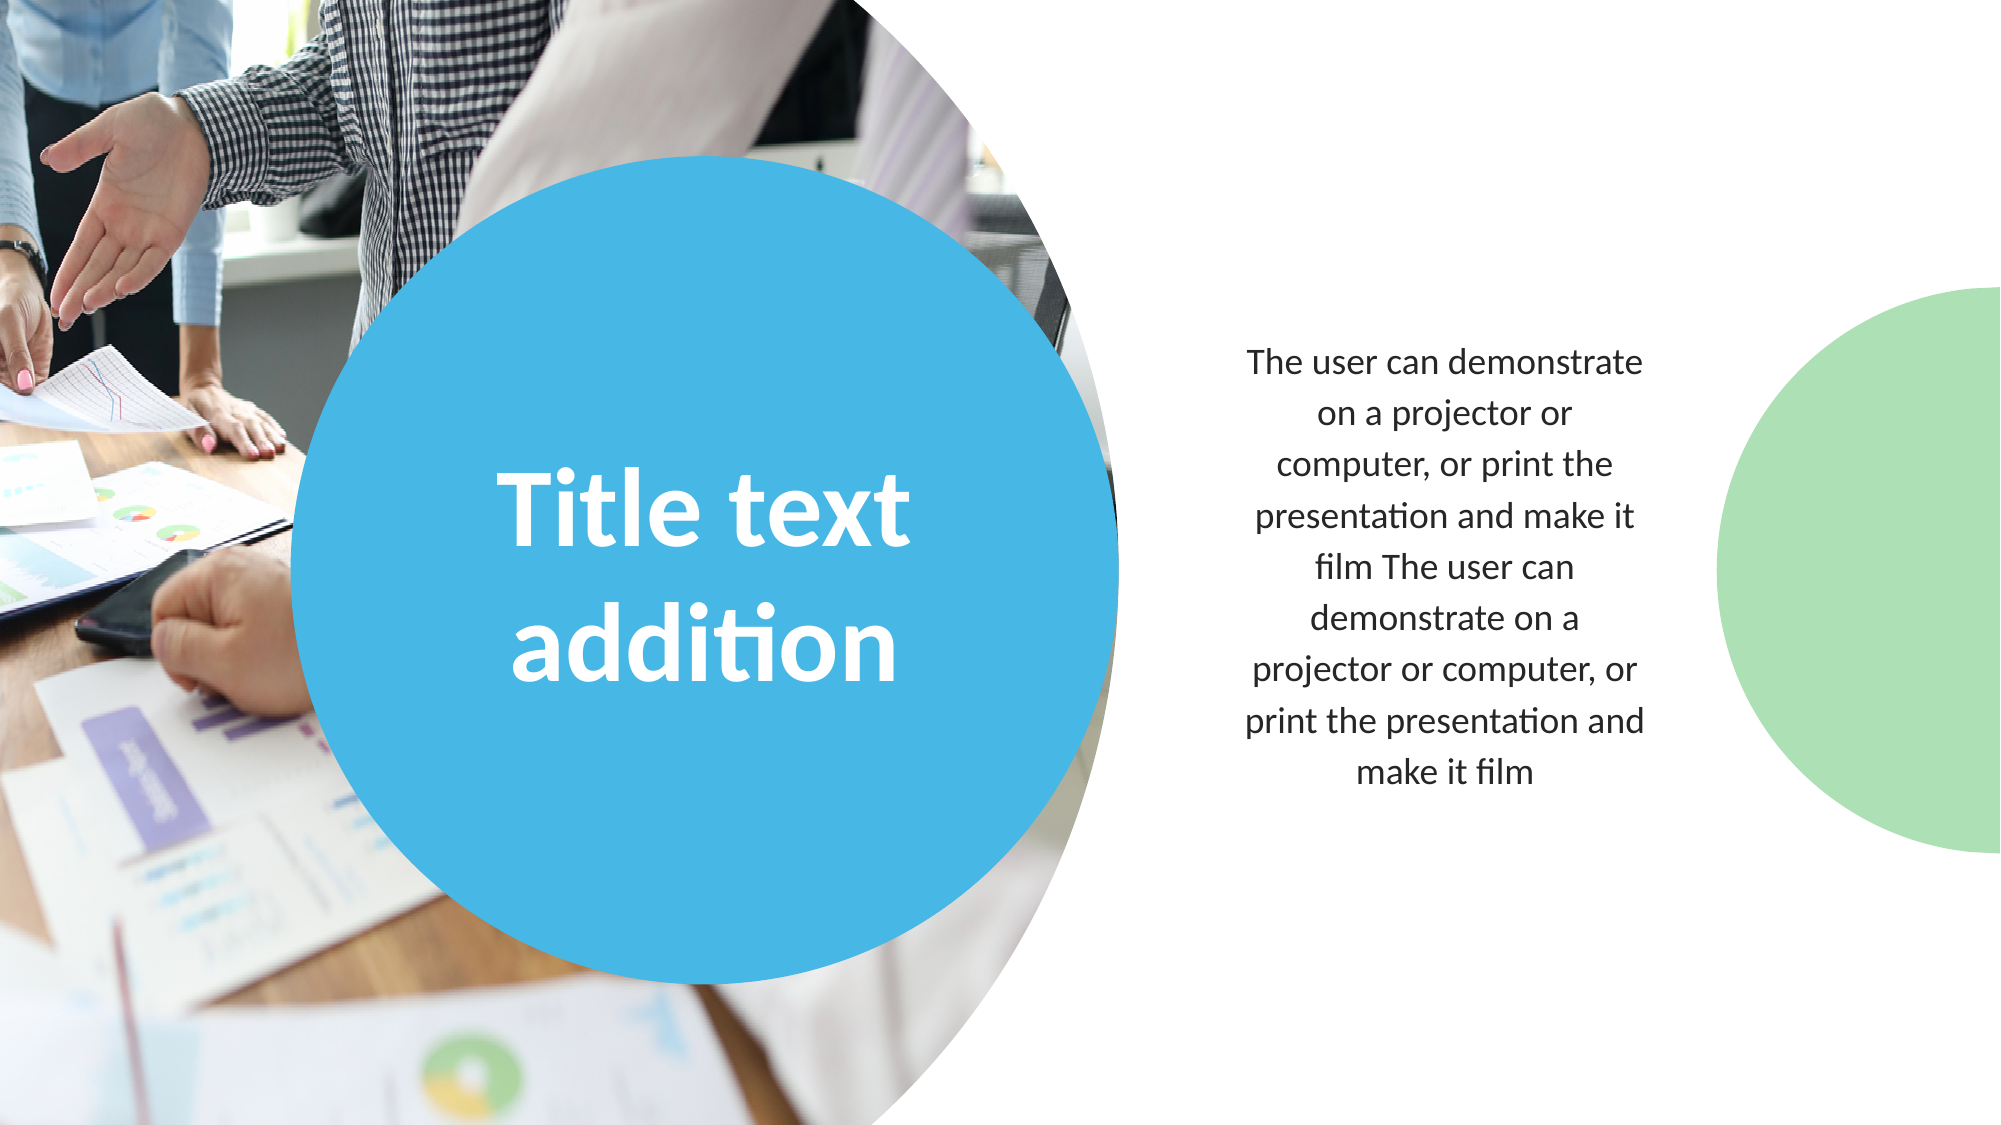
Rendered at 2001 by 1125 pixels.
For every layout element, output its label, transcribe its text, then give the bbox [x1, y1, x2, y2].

text_box Title text addition [462, 426, 947, 712]
text_box [0, 0, 1119, 1125]
text_box The user can demonstrate on a projector or computer, or print the presentation and make it film The user can demonstrate on a projector or computer, or print the presentation and make it film [1226, 323, 1664, 851]
text_box [289, 155, 1120, 986]
text_box [1715, 286, 2000, 855]
